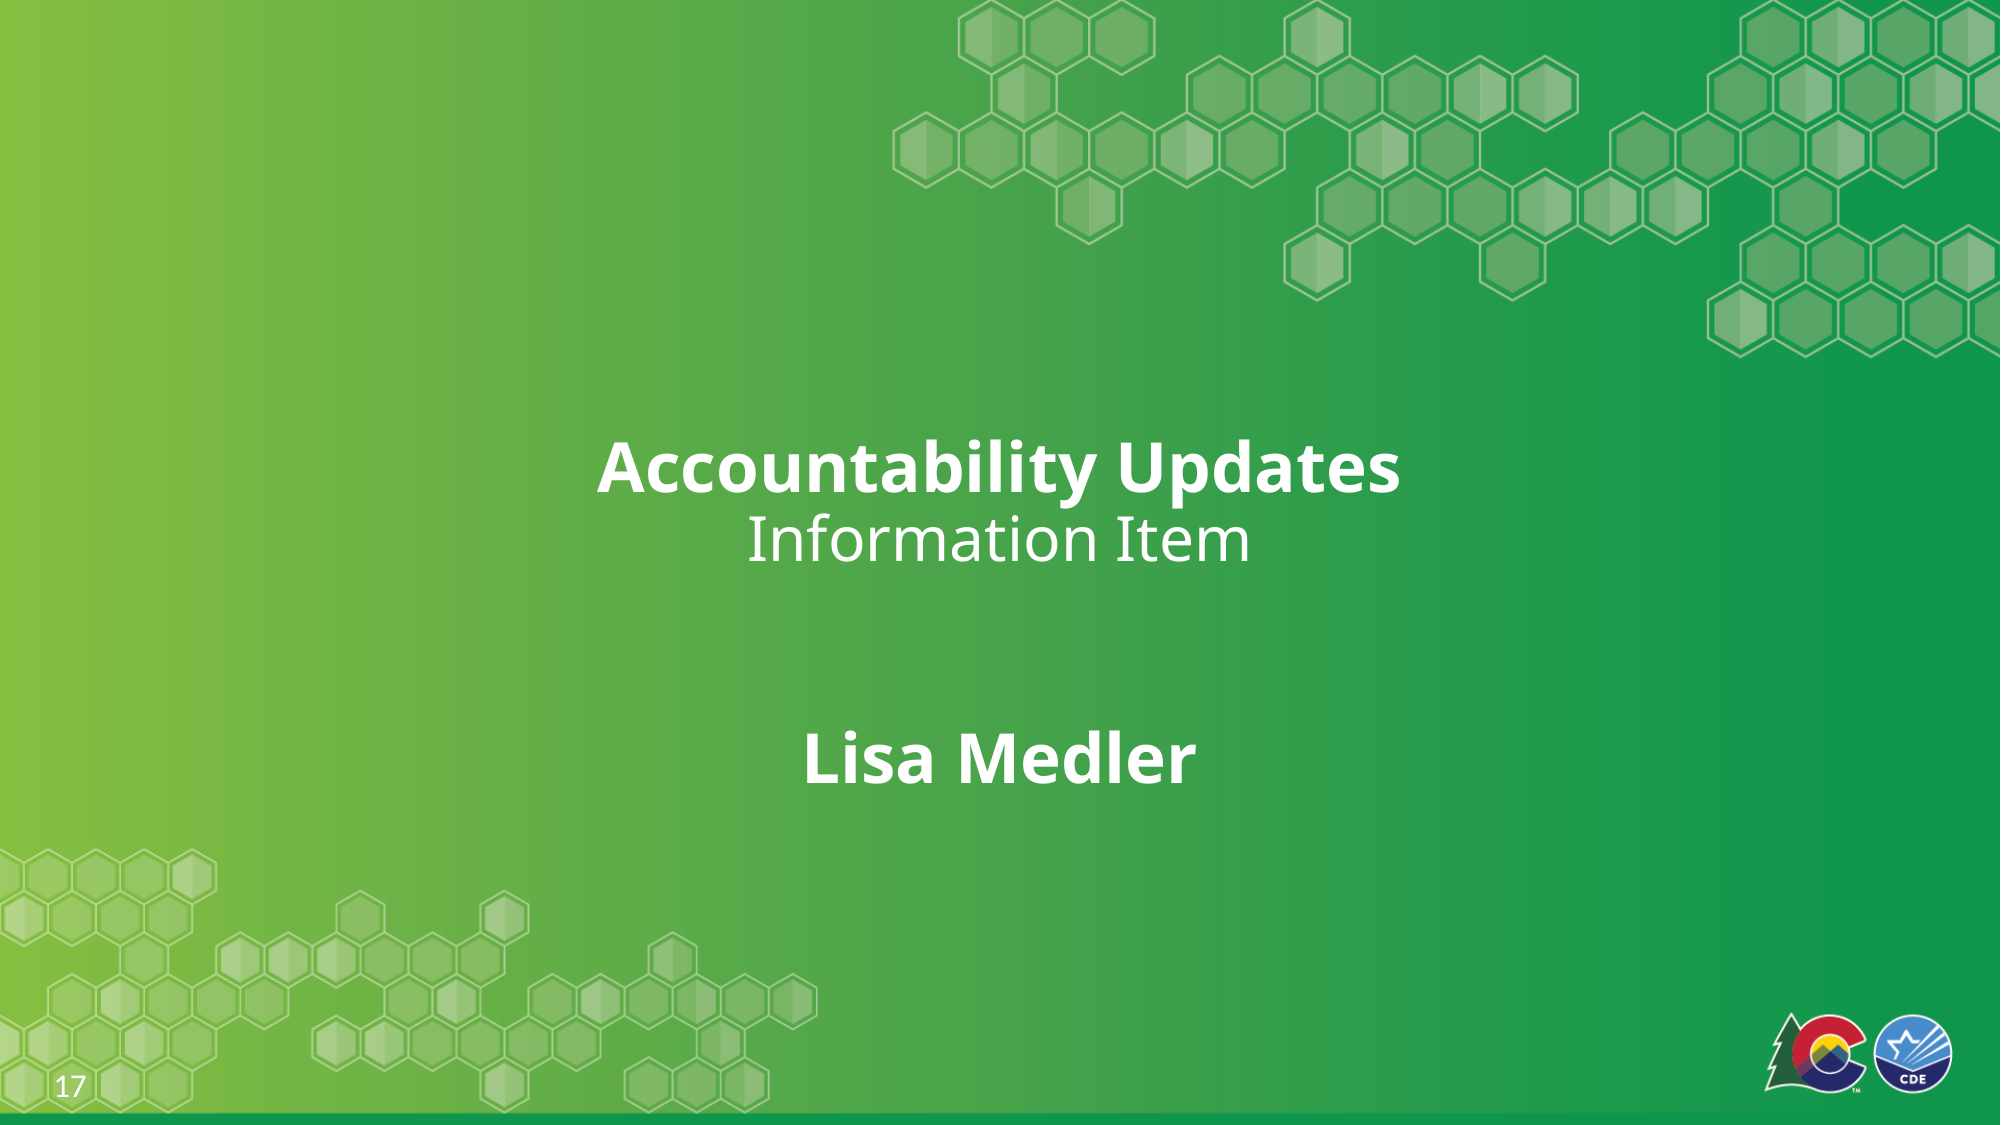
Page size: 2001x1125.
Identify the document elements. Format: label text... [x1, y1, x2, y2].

title Accountability Updates Information Item Lisa Medler [0, 425, 2000, 810]
picture [0, 0, 2000, 425]
picture [0, 810, 2000, 1125]
slide_number 17 [38, 1054, 489, 1115]
